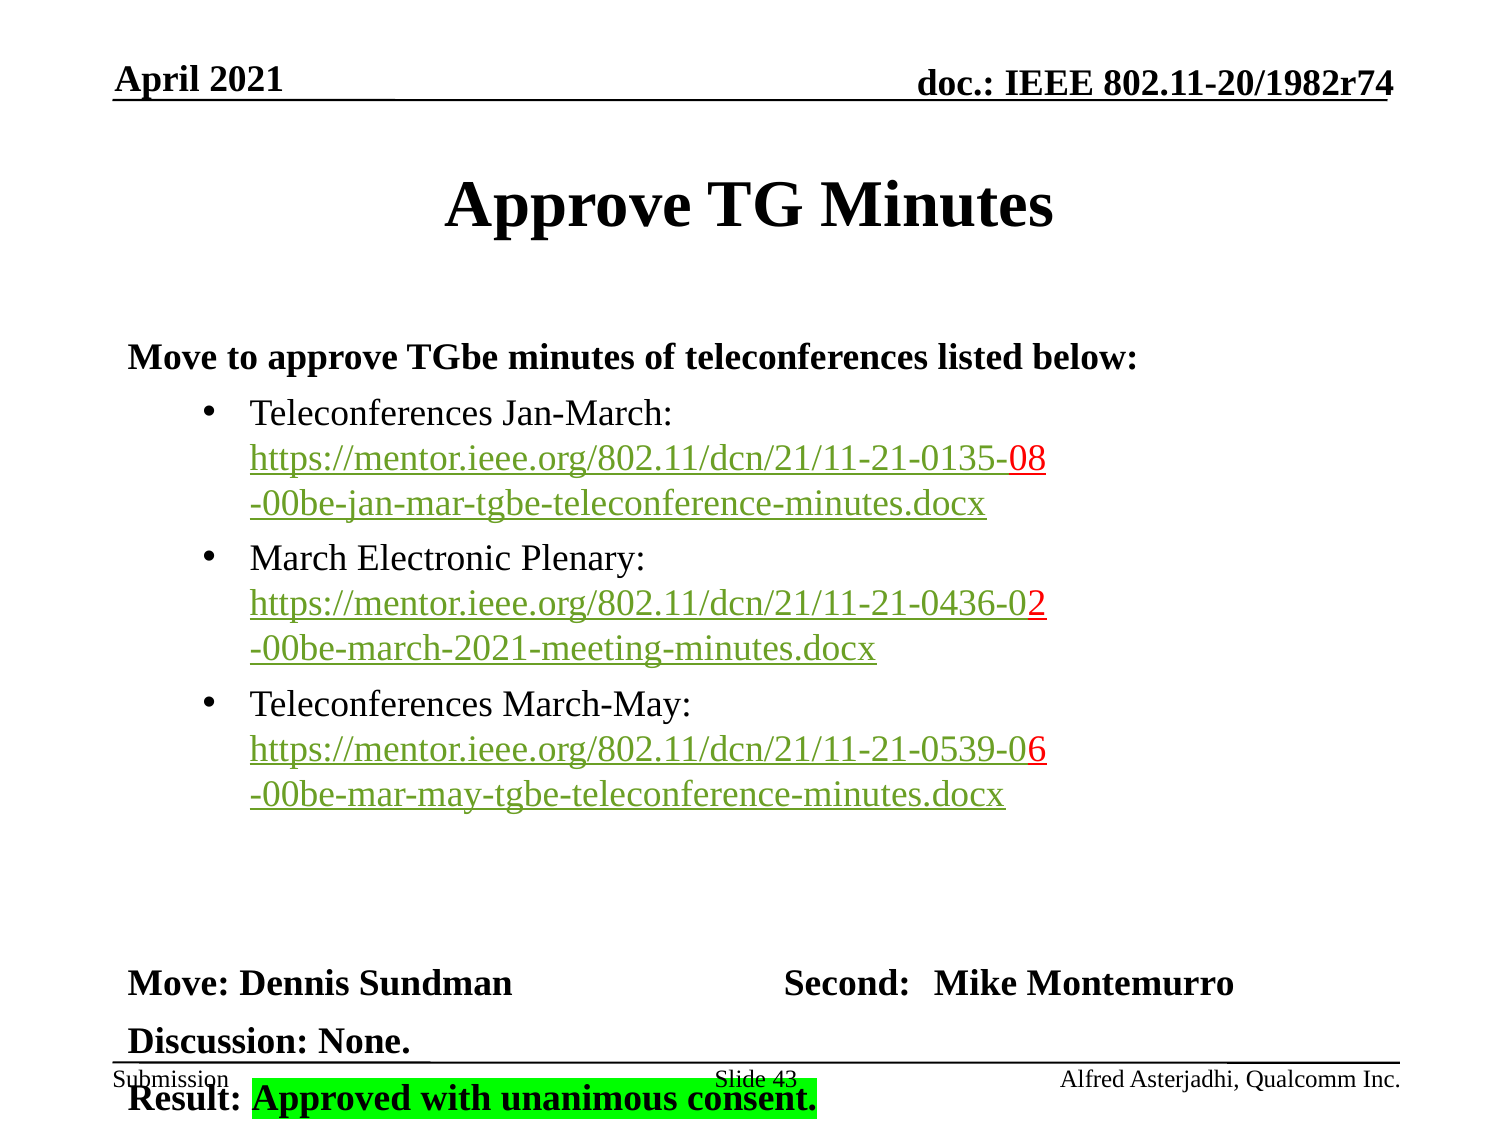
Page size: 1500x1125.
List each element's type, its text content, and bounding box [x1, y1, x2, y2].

footer Alfred Asterjadhi, Qualcomm Inc. [878, 1061, 1402, 1093]
slide_number Slide 43 [712, 1061, 800, 1123]
title Approve TG Minutes [112, 112, 1388, 288]
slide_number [114, 54, 423, 100]
list Move to approve TGbe minutes of teleconferences listed below: Teleconferences Jan-March: https://mentor.ieee.org/802.11/dcn/21/11-21-0135-08-00be-jan-mar-tgbe-teleconference-minutes.docx March Electronic Plenary: https://mentor.ieee.org/802.11/dcn/21/11-21-0436-02-00be-march-2021-meeting-minutes.docx Teleconferences March-May: https://mentor.ieee.org/802.11/dcn/21/11-21-0539-06-00be-mar-may-tgbe-teleconference-minutes.docx Move: Dennis Sundman Second: Mike Montemurro Discussion: None. Result: Approved with unanimous consent. [112, 324, 1388, 1000]
